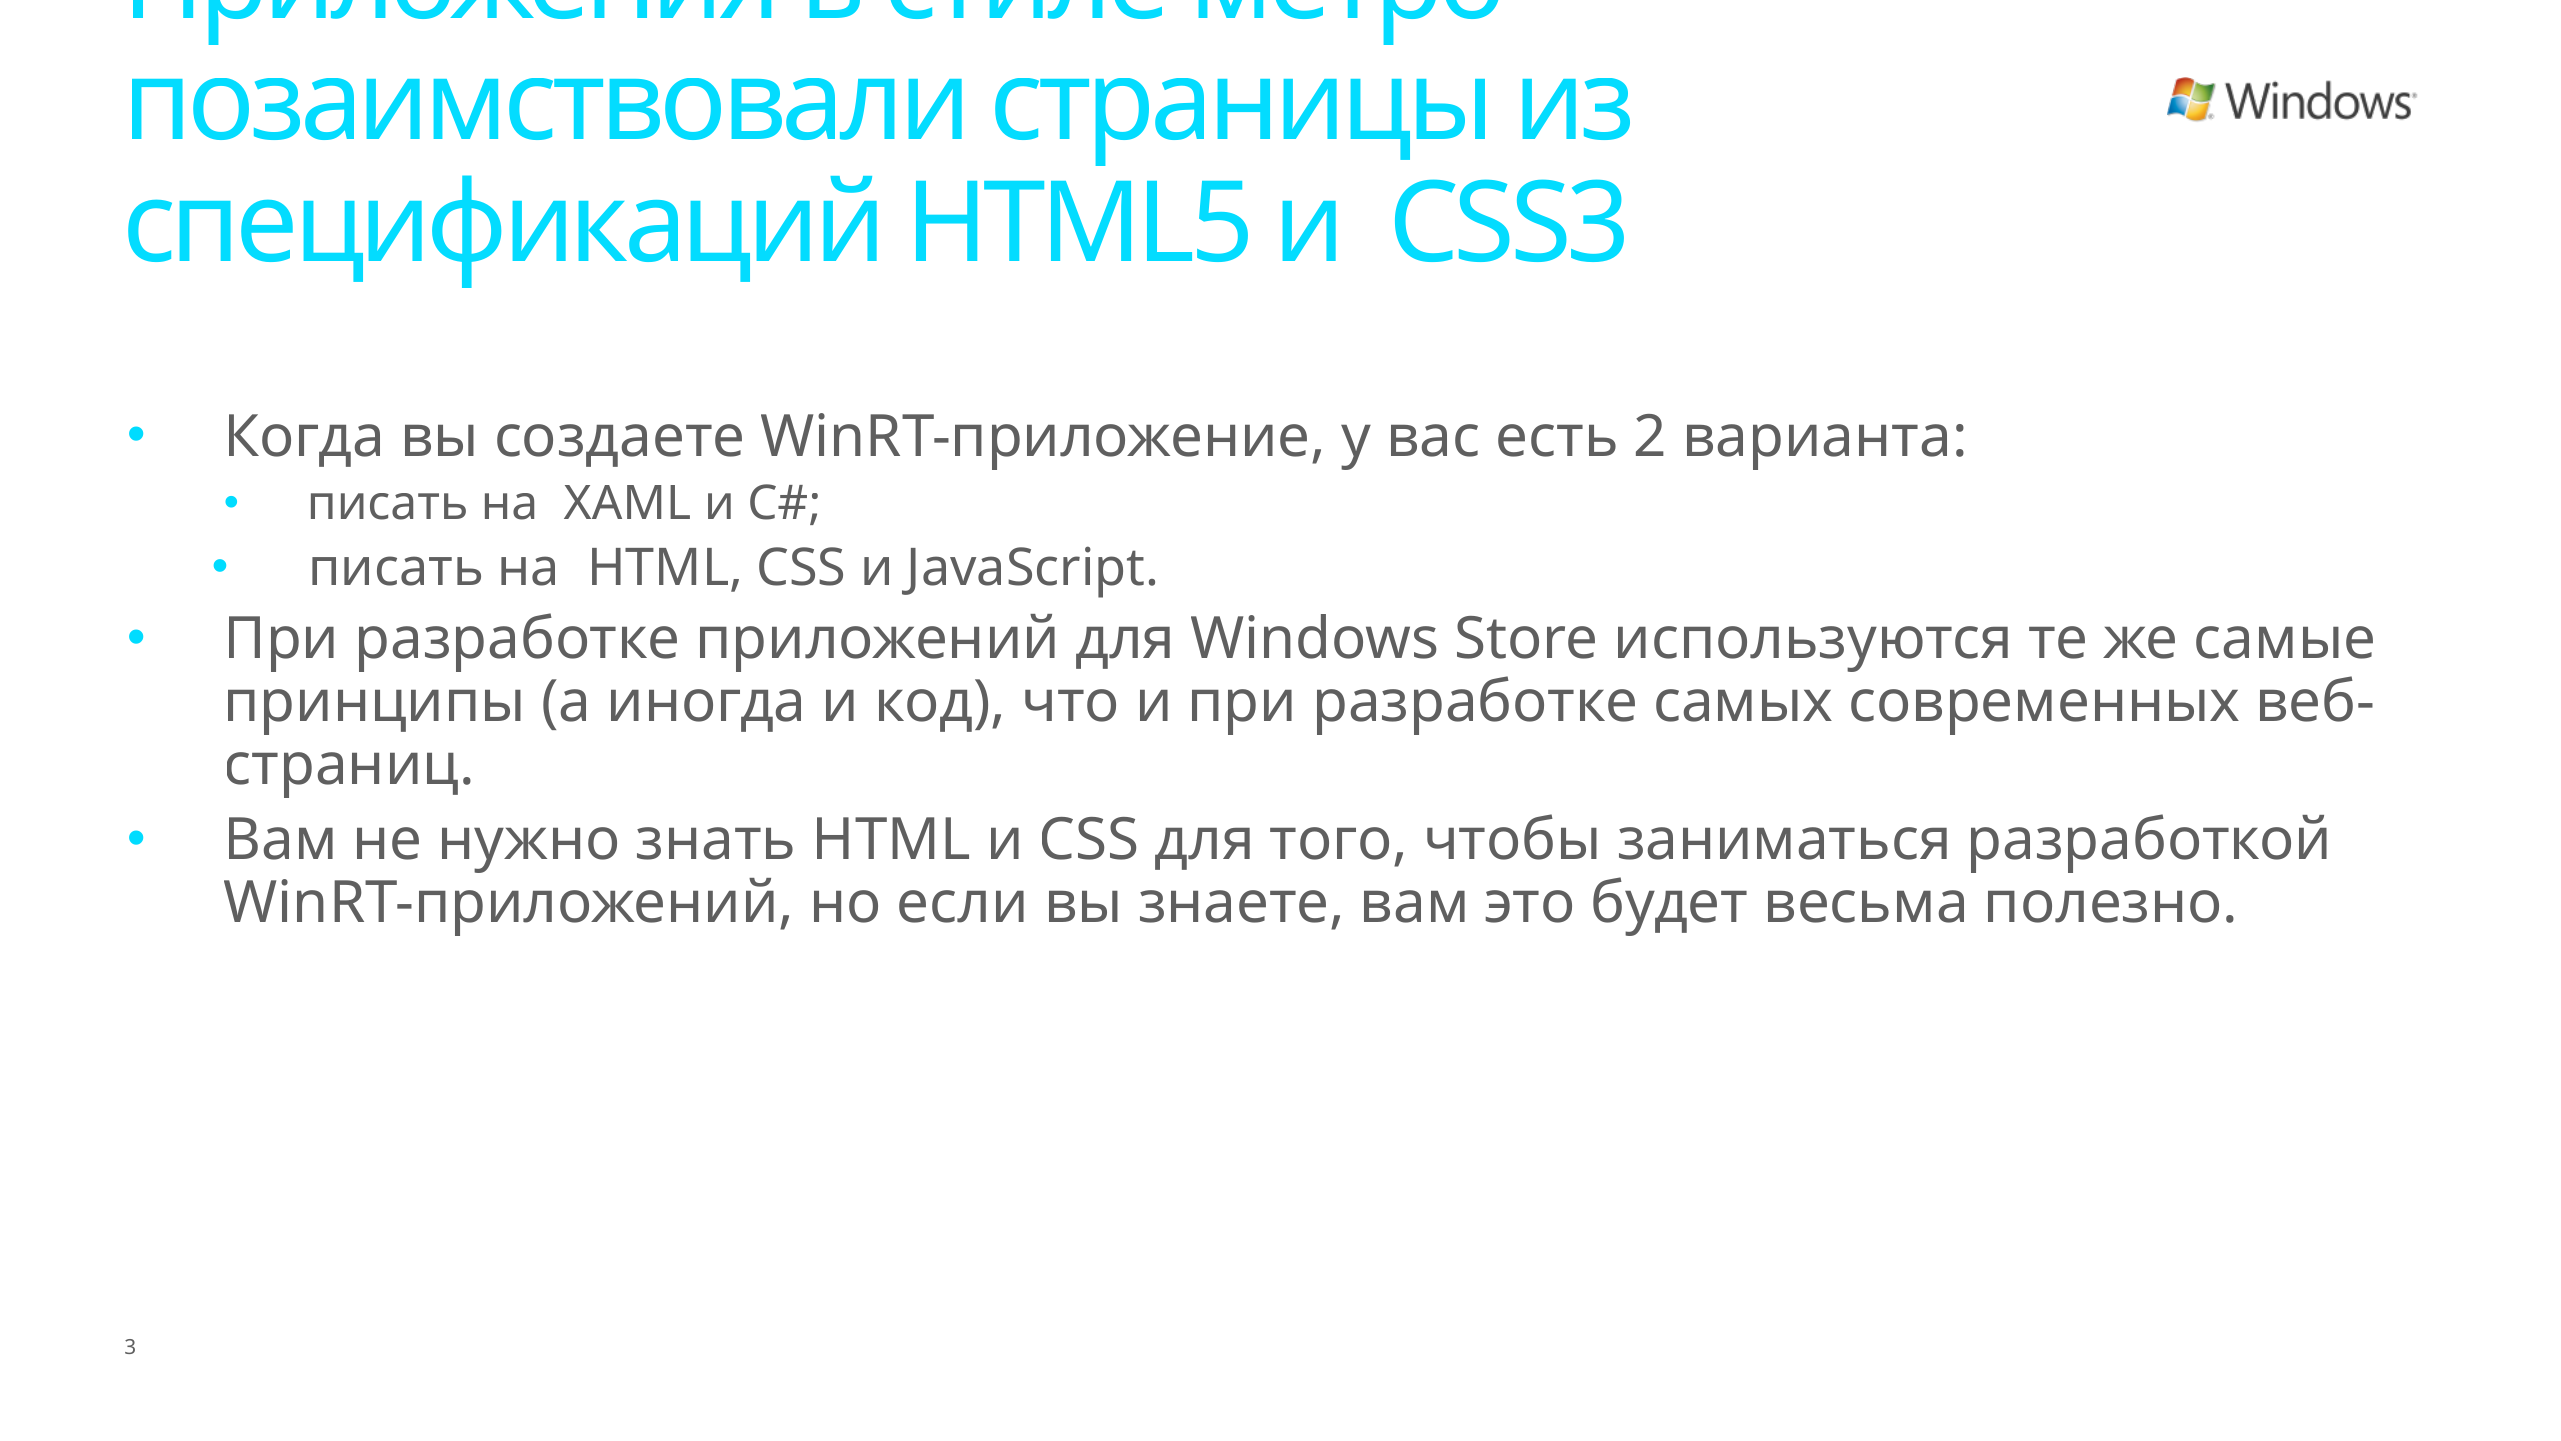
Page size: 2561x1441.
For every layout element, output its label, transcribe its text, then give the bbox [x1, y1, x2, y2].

list Когда вы создаете WinRT-приложение, у вас есть 2 варианта: писать на XAML и C#; писать на HTML, CSS и JavaScript. При разработке приложений для Windows Store используются те же самые принципы (а иногда и код), что и при разработке самых современных веб-страниц. Вам не нужно знать HTML и CSS для того, чтобы заниматься разработкой WinRT-приложений, но если вы знаете, вам это будет весьма полезно. [127, 405, 2470, 1036]
picture [2174, 77, 2443, 136]
title Приложения в стиле метро позаимствовали страницы из спецификаций HTML5 и CSS3 [122, 48, 2174, 286]
